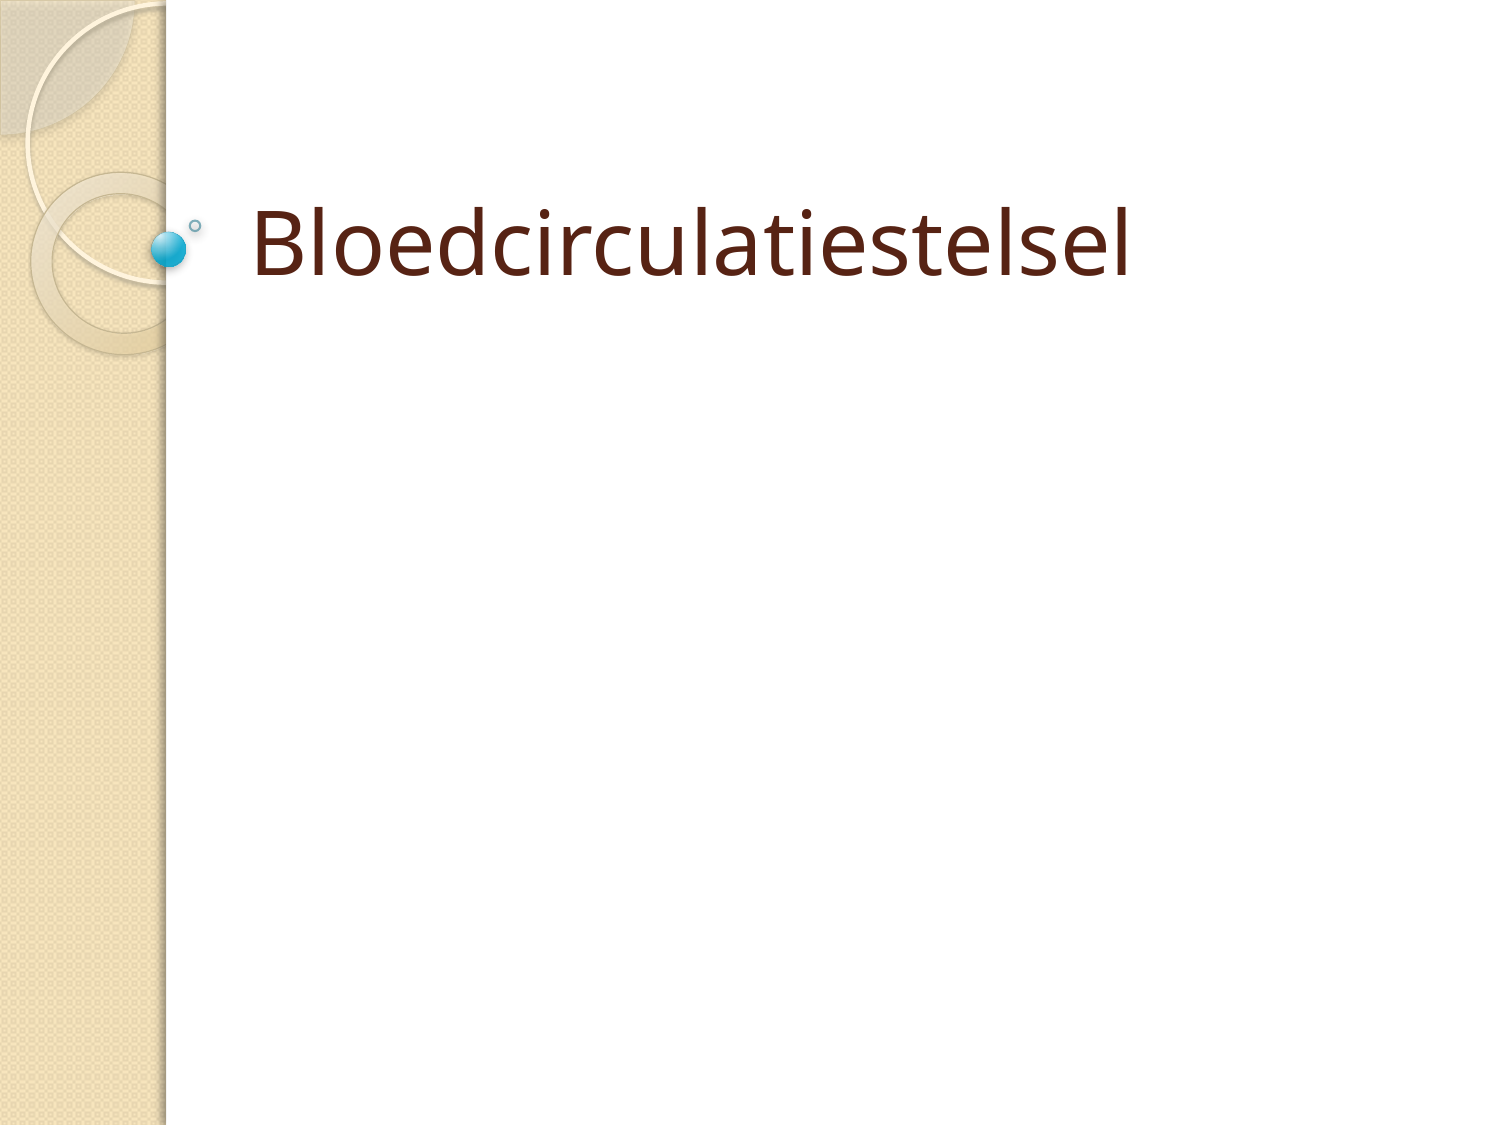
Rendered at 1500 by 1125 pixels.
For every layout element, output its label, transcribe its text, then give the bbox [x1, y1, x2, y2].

title Bloedcirculatiestelsel [234, 59, 1450, 301]
